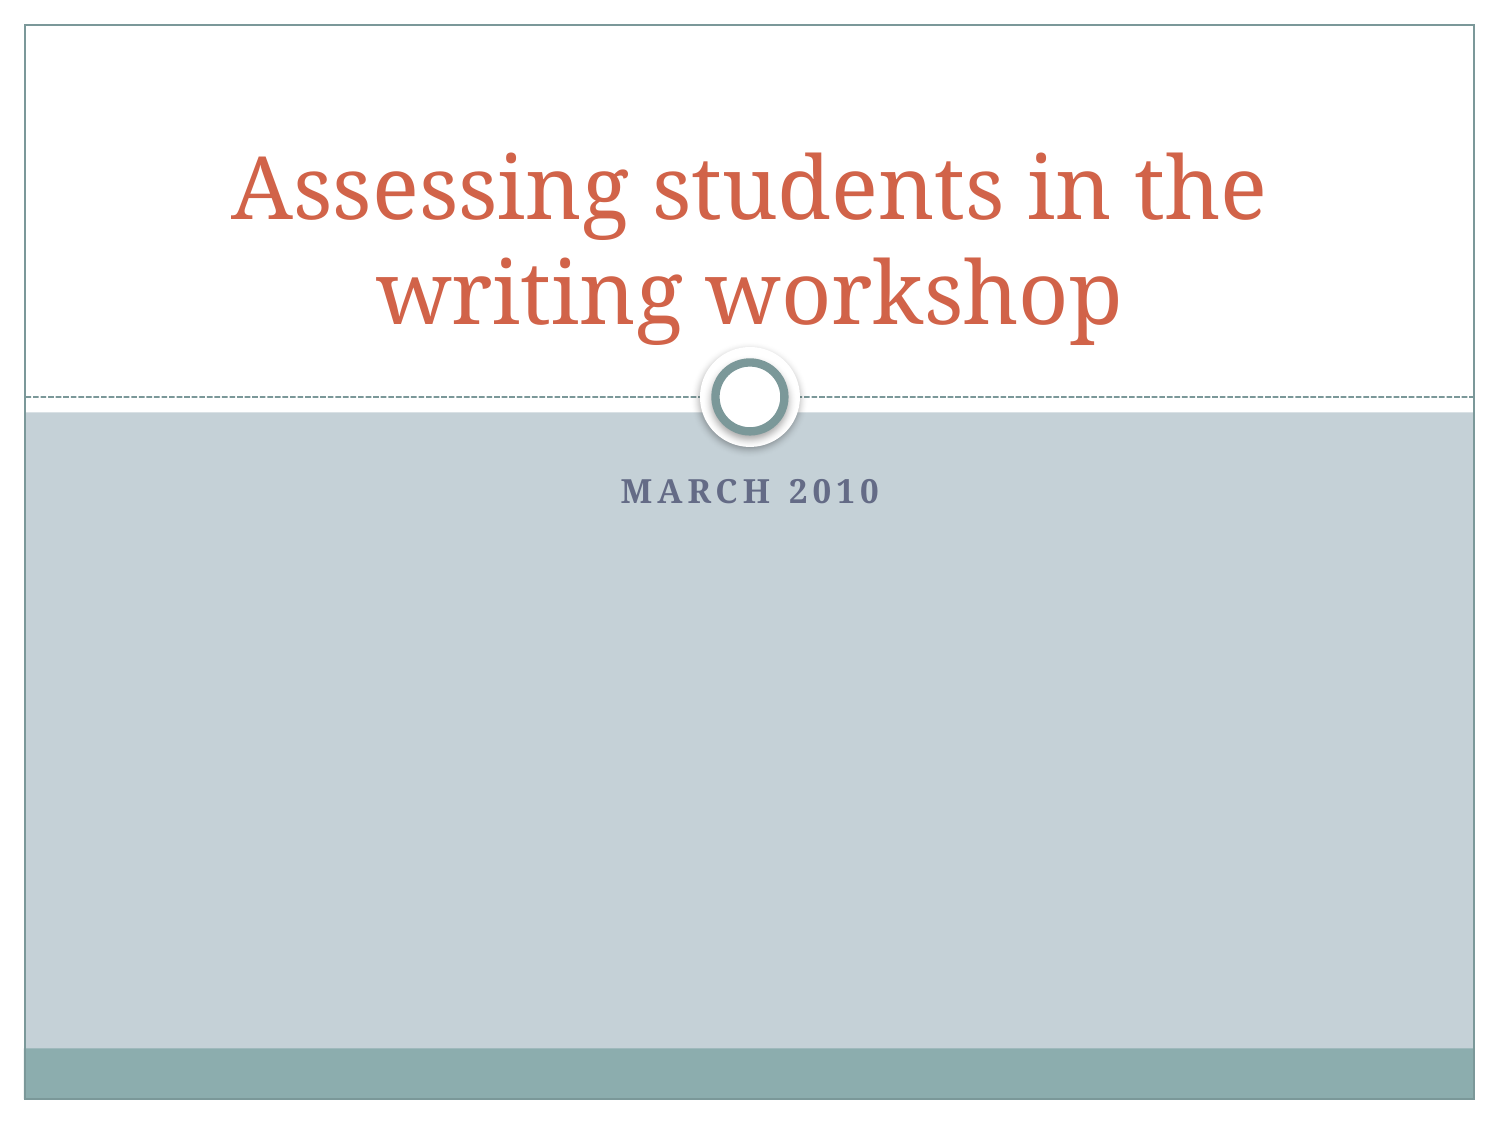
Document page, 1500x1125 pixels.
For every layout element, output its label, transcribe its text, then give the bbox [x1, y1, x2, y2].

subtitle March 2010 [225, 462, 1275, 750]
title Assessing students in the writing workshop [112, 62, 1388, 350]
